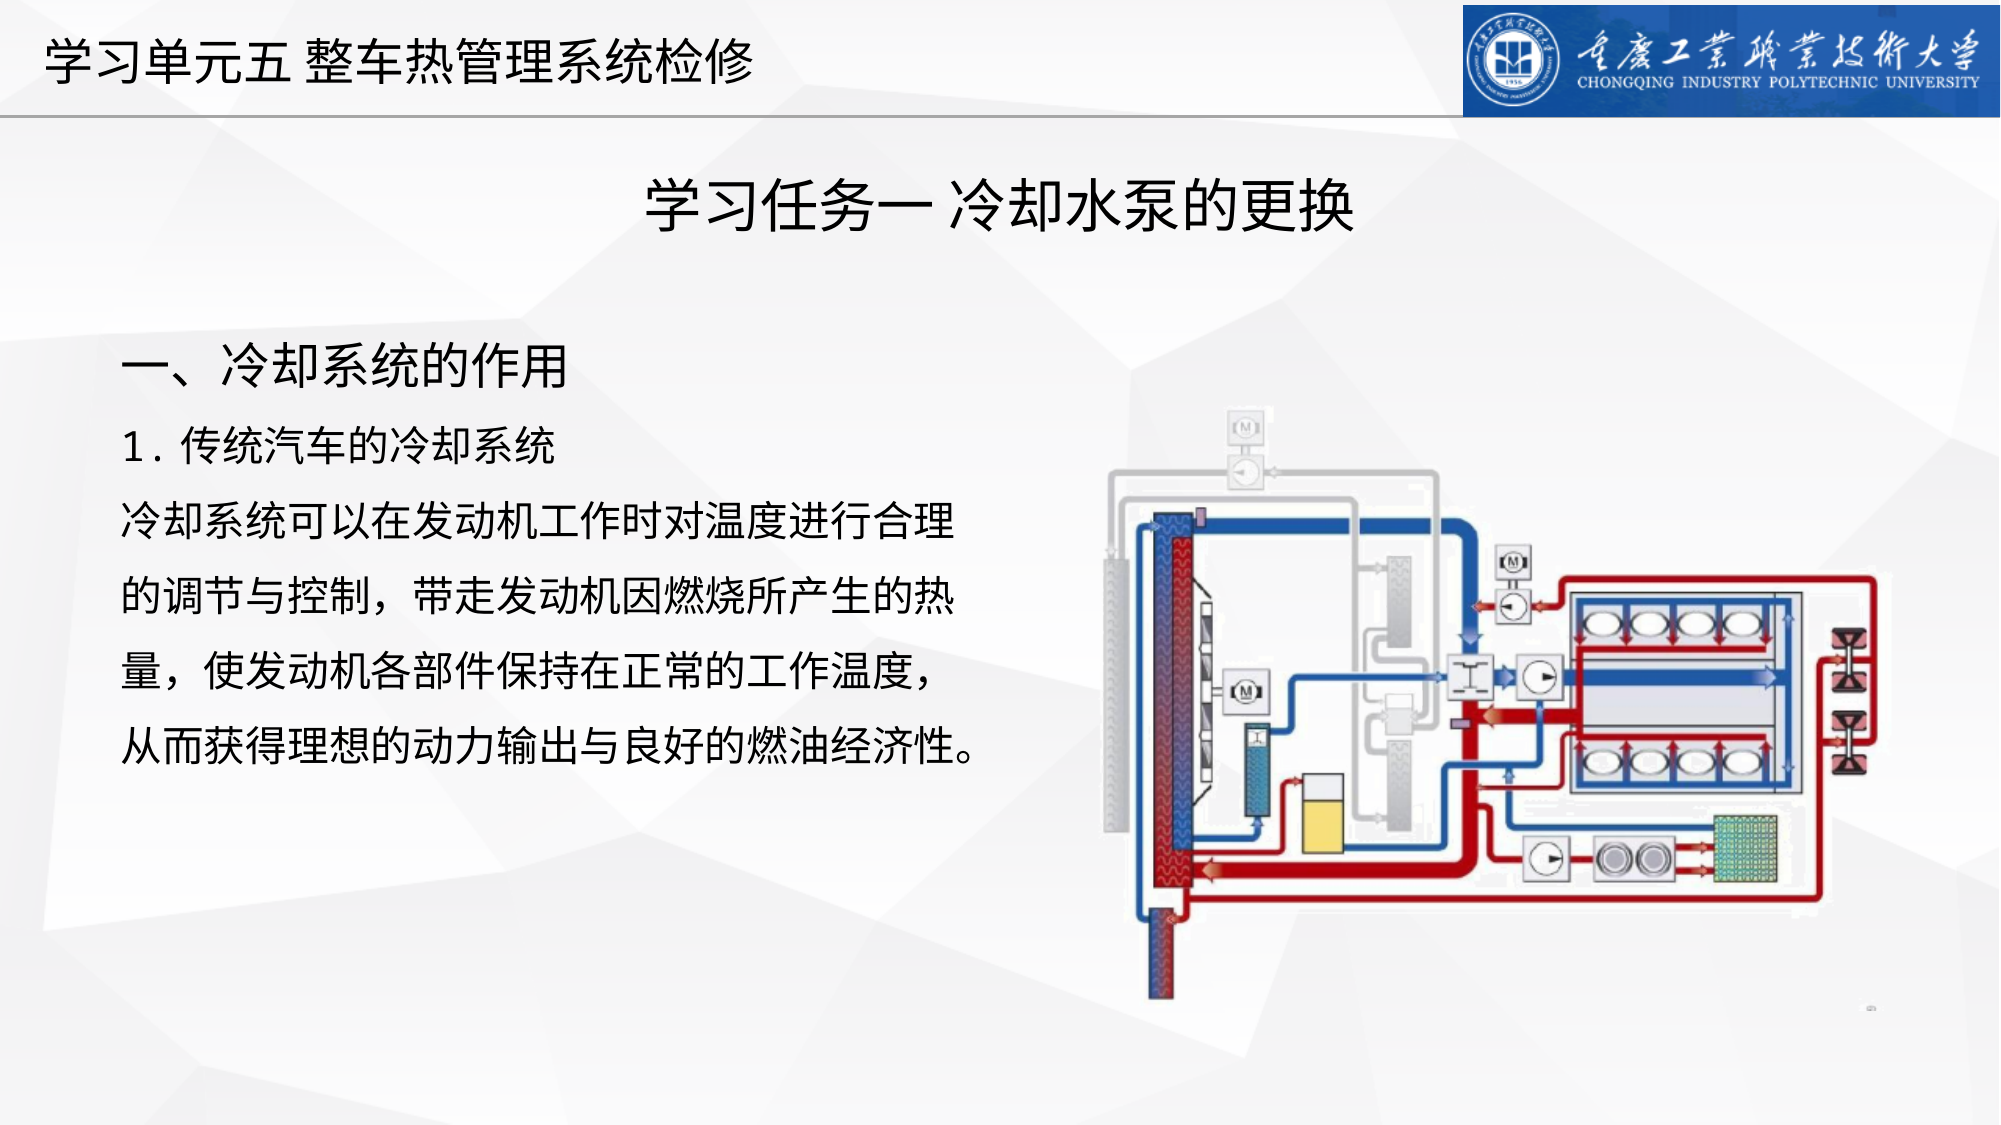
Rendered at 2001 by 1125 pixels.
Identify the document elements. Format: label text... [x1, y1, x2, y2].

picture [0, 118, 1999, 1125]
text_box 学习任务一 冷却水泵的更换 [433, 161, 1567, 247]
picture [0, 0, 2001, 117]
text_box 一、冷却系统的作用 1.传统汽车的冷却系统 冷却系统可以在发动机工作时对温度进行合理的调节与控制，带走发动机因燃烧所产生的热量，使发动机各部件保持在正常的工作温度，从而获得理想的动力输出与良好的燃油经济性。 [105, 297, 1000, 777]
